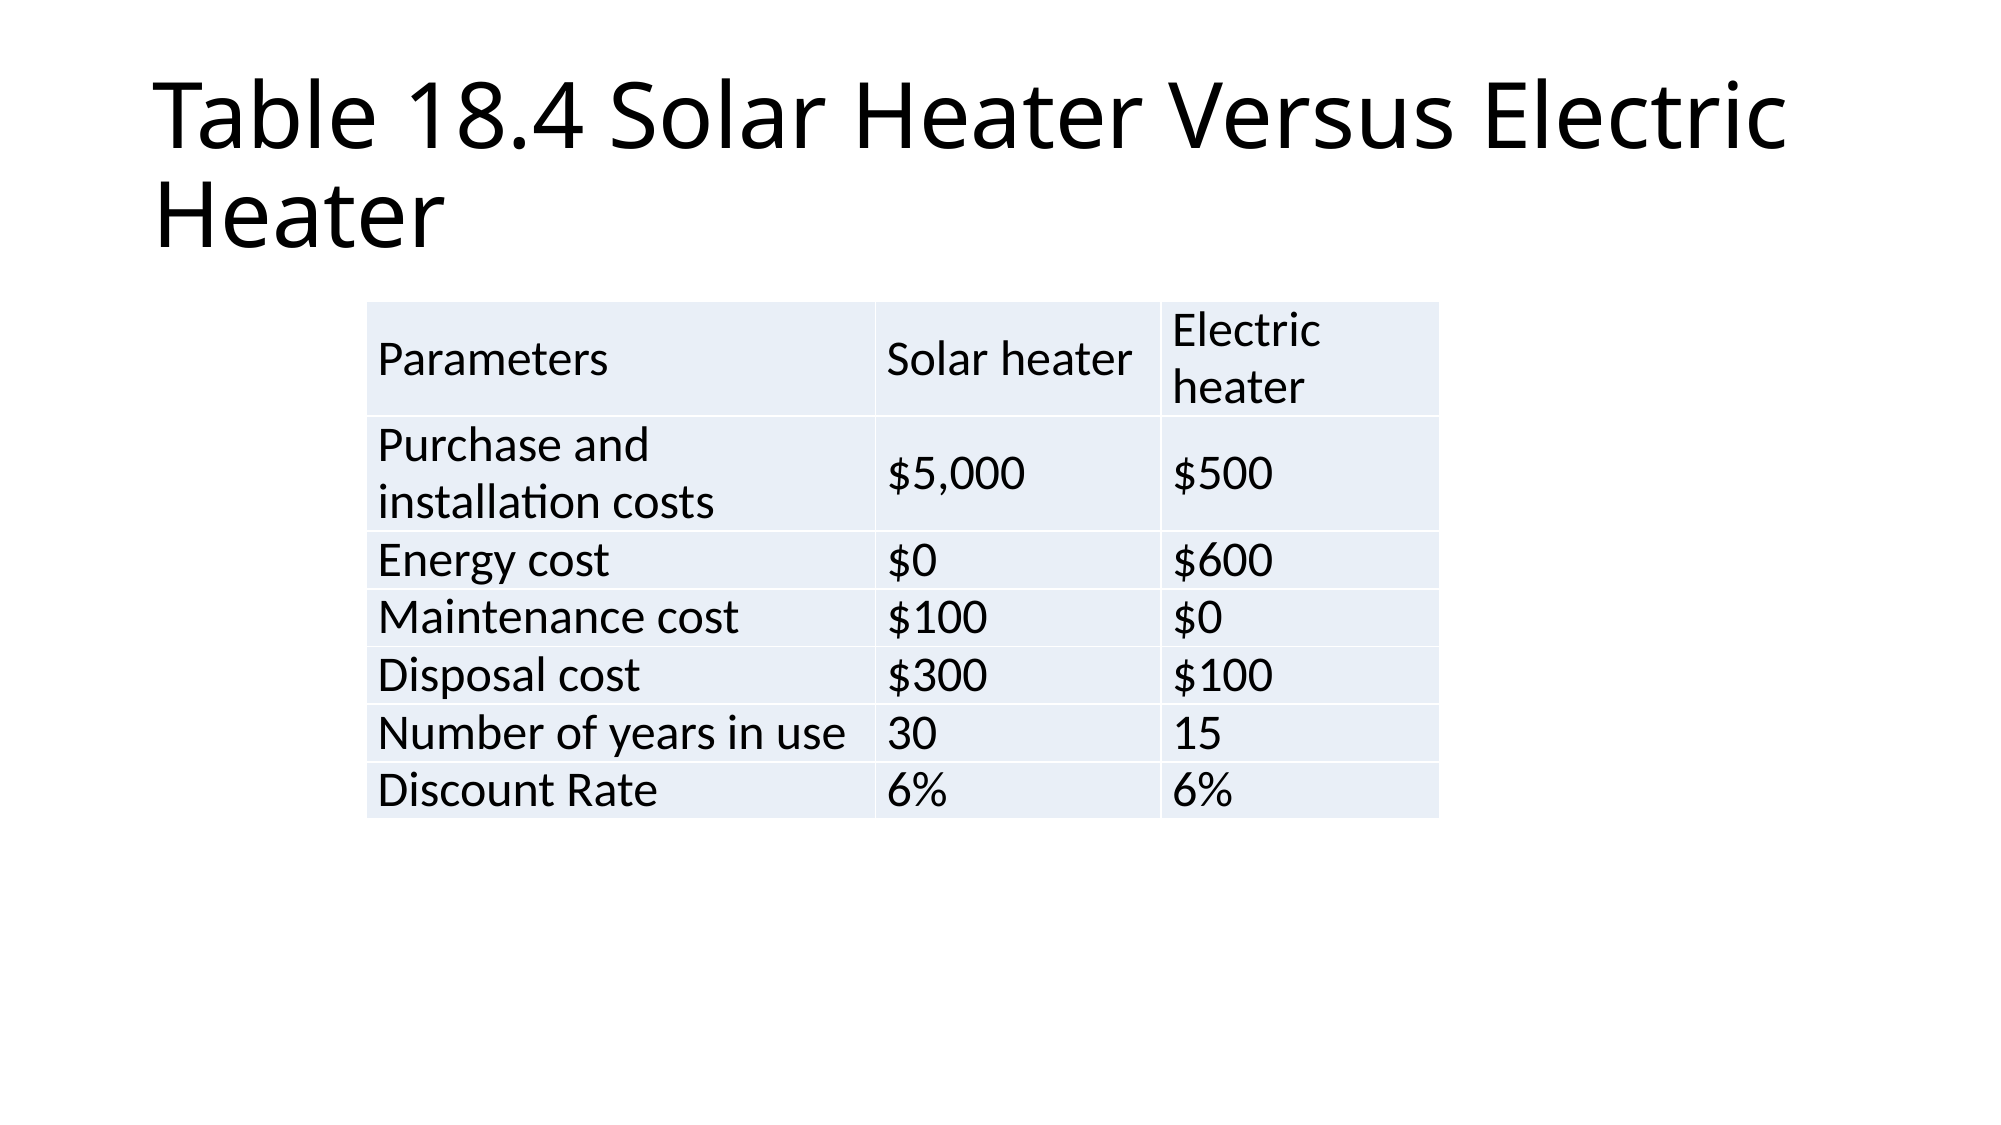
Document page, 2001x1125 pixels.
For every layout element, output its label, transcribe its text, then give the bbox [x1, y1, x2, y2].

table_cell 30 [876, 705, 1160, 761]
table_cell Purchase and installation costs [367, 417, 875, 530]
table_header Electric heater [1162, 302, 1439, 415]
table_cell $600 [1162, 532, 1439, 588]
table_cell $0 [876, 532, 1160, 588]
table_cell $300 [876, 647, 1160, 703]
table_cell 6% [876, 763, 1160, 818]
table_cell Discount Rate [367, 763, 875, 818]
table_cell Energy cost [367, 532, 875, 588]
title Table 18.4 Solar Heater Versus Electric Heater [137, 59, 1863, 278]
table_cell Number of years in use [367, 705, 875, 761]
table_cell 6% [1162, 763, 1439, 818]
table_cell $0 [1162, 590, 1439, 646]
table_cell $500 [1162, 417, 1439, 530]
table_cell 15 [1162, 705, 1439, 761]
table_header Solar heater [876, 302, 1160, 415]
table_cell Maintenance cost [367, 590, 875, 646]
table_cell $5,000 [876, 417, 1160, 530]
table_cell Disposal cost [367, 647, 875, 703]
table_cell $100 [1162, 647, 1439, 703]
table_cell $100 [876, 590, 1160, 646]
table_header Parameters [367, 302, 875, 415]
